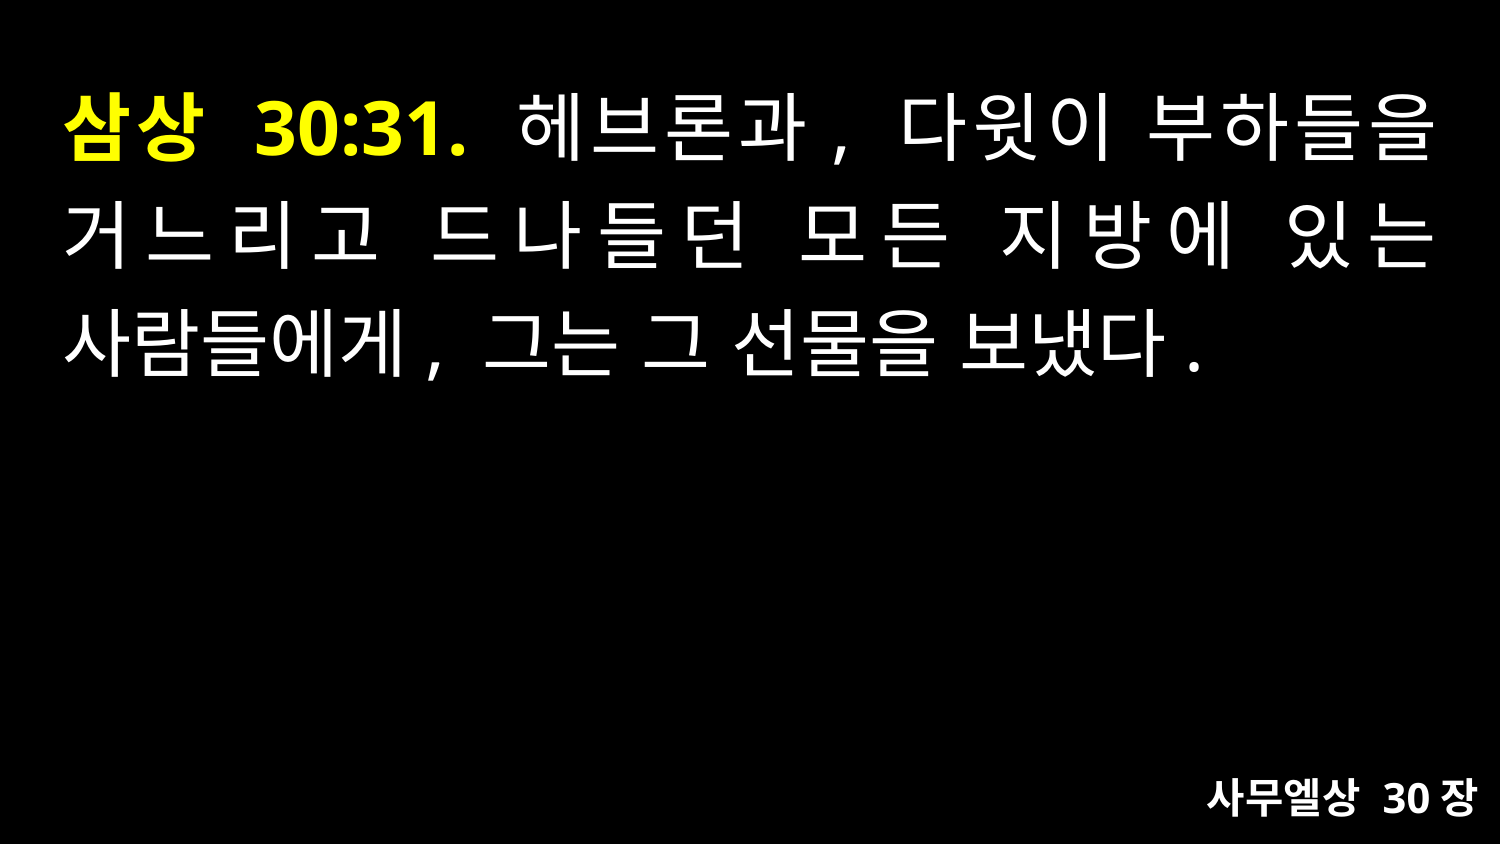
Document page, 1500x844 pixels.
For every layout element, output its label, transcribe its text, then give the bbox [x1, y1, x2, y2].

title 삼상 30:31. 헤브론과, 다윗이 부하들을 거느리고 드나들던 모든 지방에 있는 사람들에게, 그는 그 선물을 보냈다. [0, 0, 1500, 844]
subtitle 사무엘상 30장 [916, 770, 1500, 844]
